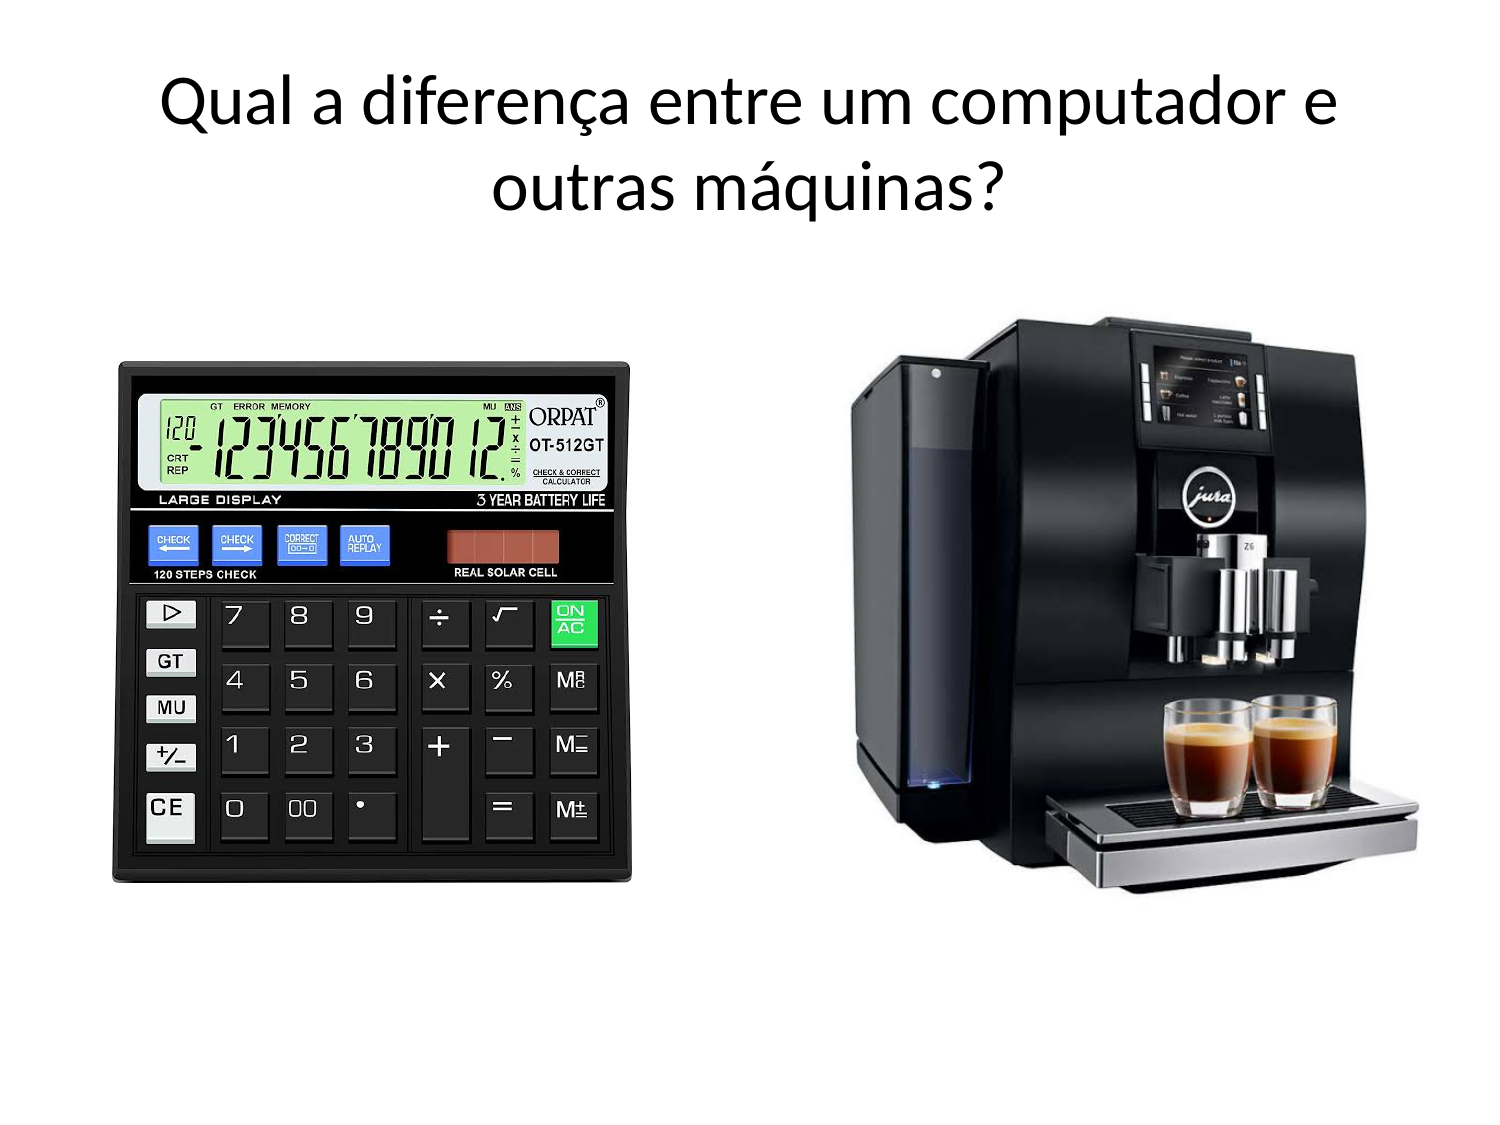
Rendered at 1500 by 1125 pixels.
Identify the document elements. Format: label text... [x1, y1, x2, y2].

picture [832, 302, 1439, 909]
picture [111, 361, 633, 883]
title Qual a diferença entre um computador e outras máquinas? [75, 45, 1425, 233]
